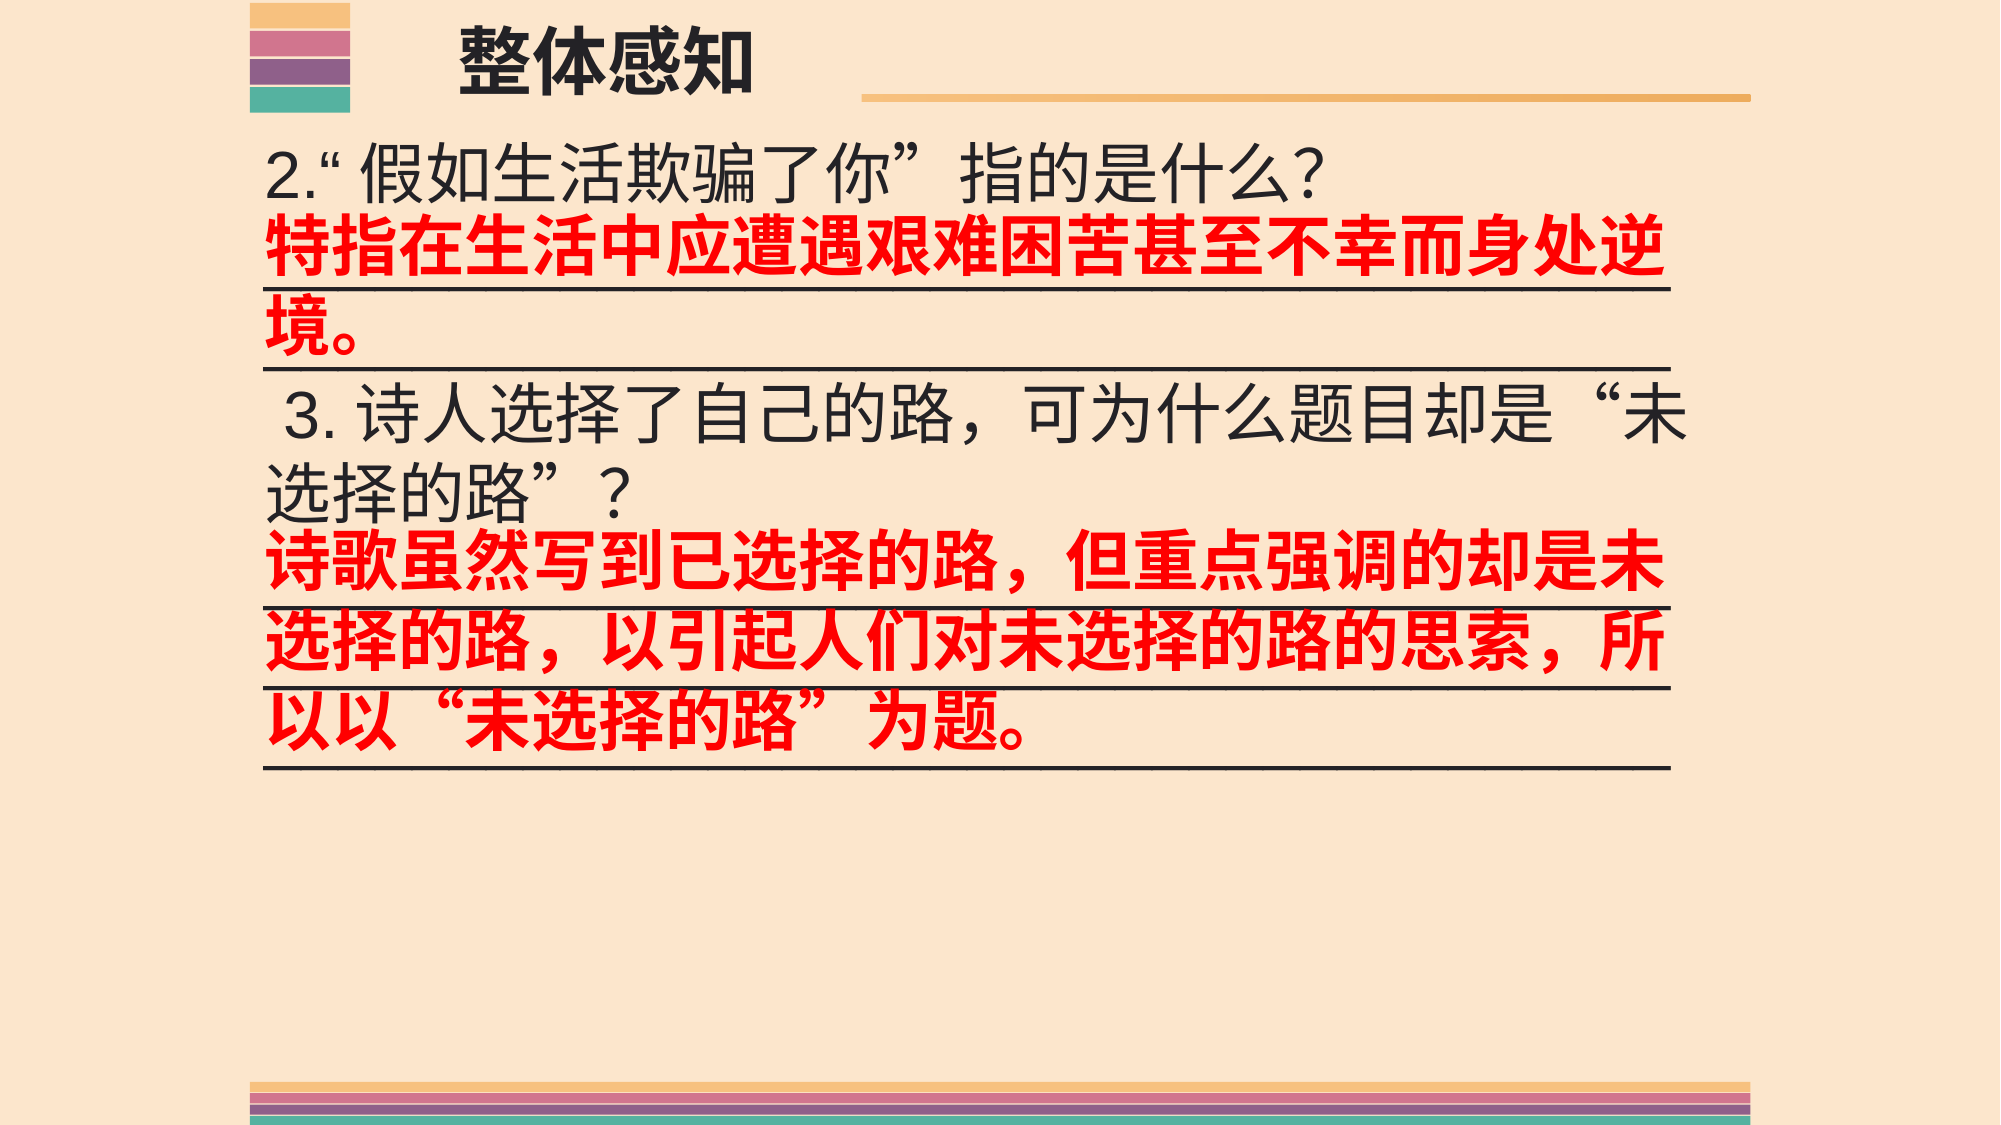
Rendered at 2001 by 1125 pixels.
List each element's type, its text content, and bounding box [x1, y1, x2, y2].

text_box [249, 2, 351, 113]
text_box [249, 1081, 1751, 1125]
text_box 特指在生活中应遭遇艰难困苦甚至不幸而身处逆境。 [249, 196, 1699, 372]
text_box 诗歌虽然写到已选择的路，但重点强调的却是未选择的路，以引起人们对未选择的路的思索，所以以“未选择的路”为题。 [249, 511, 1699, 767]
text_box 整体感知 [351, 7, 870, 112]
text_box 2.“假如生活欺骗了你”指的是什么？______________________________________ ______________________________________ 3.诗人选择了自己的路，可为什么题目却是“未选择的路”？______________________________________ ______________________________________ ______________________________________ [249, 124, 1750, 779]
text_box [861, 94, 1751, 103]
